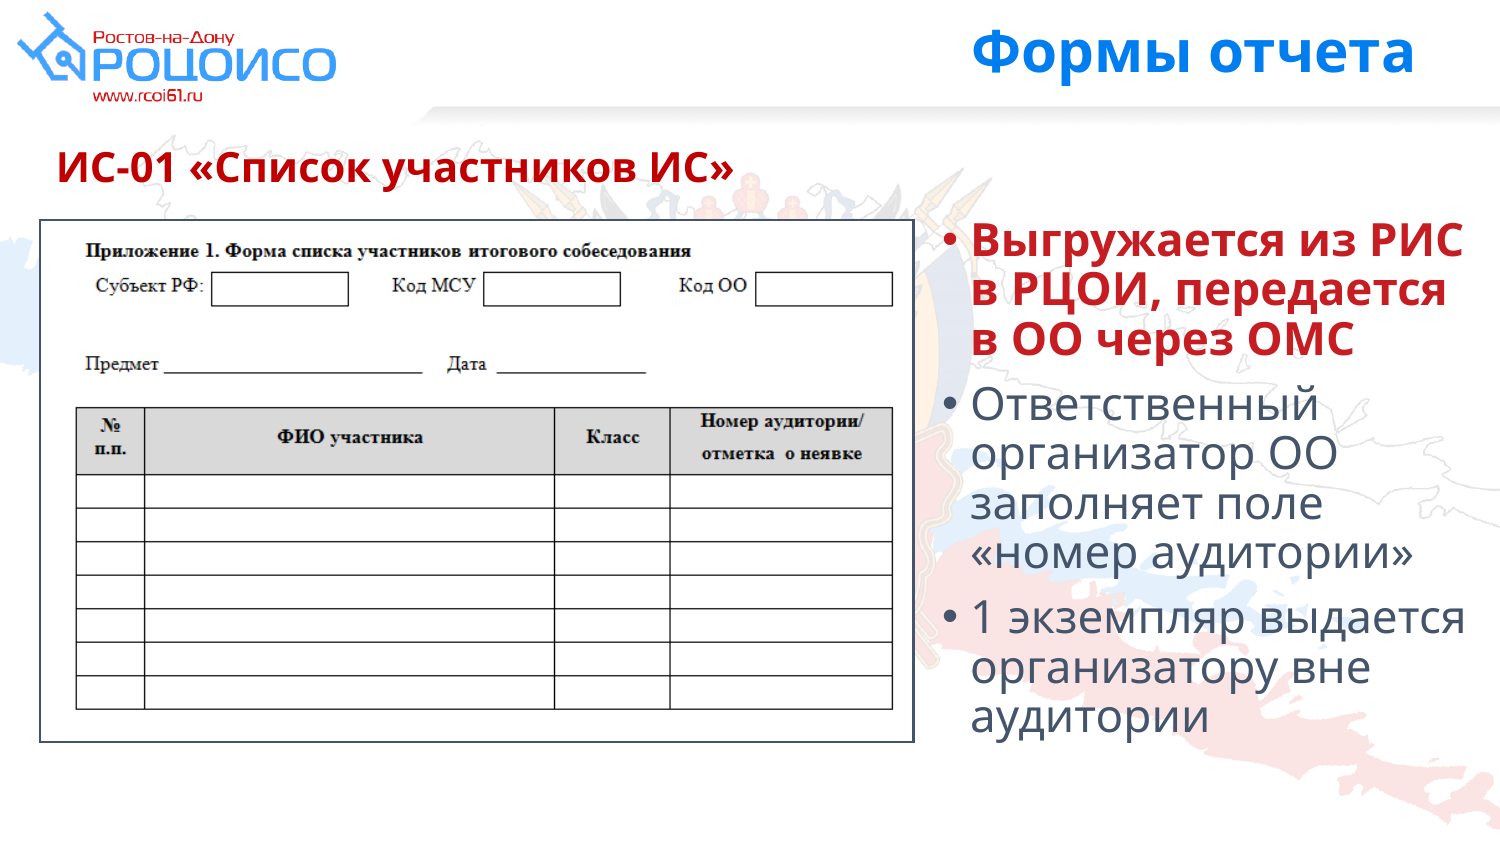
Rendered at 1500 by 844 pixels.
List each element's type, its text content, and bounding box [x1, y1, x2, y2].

list Выгружается из РИС в РЦОИ, передается в ОО через ОМС Ответственный организатор ОО заполняет поле «номер аудитории» 1 экземпляр выдается организатору вне аудитории [926, 209, 1495, 783]
picture [0, 0, 1500, 844]
text_box Формы отчета [135, 0, 1430, 107]
text_box ИС-01 «Список участников ИС» [41, 133, 750, 199]
